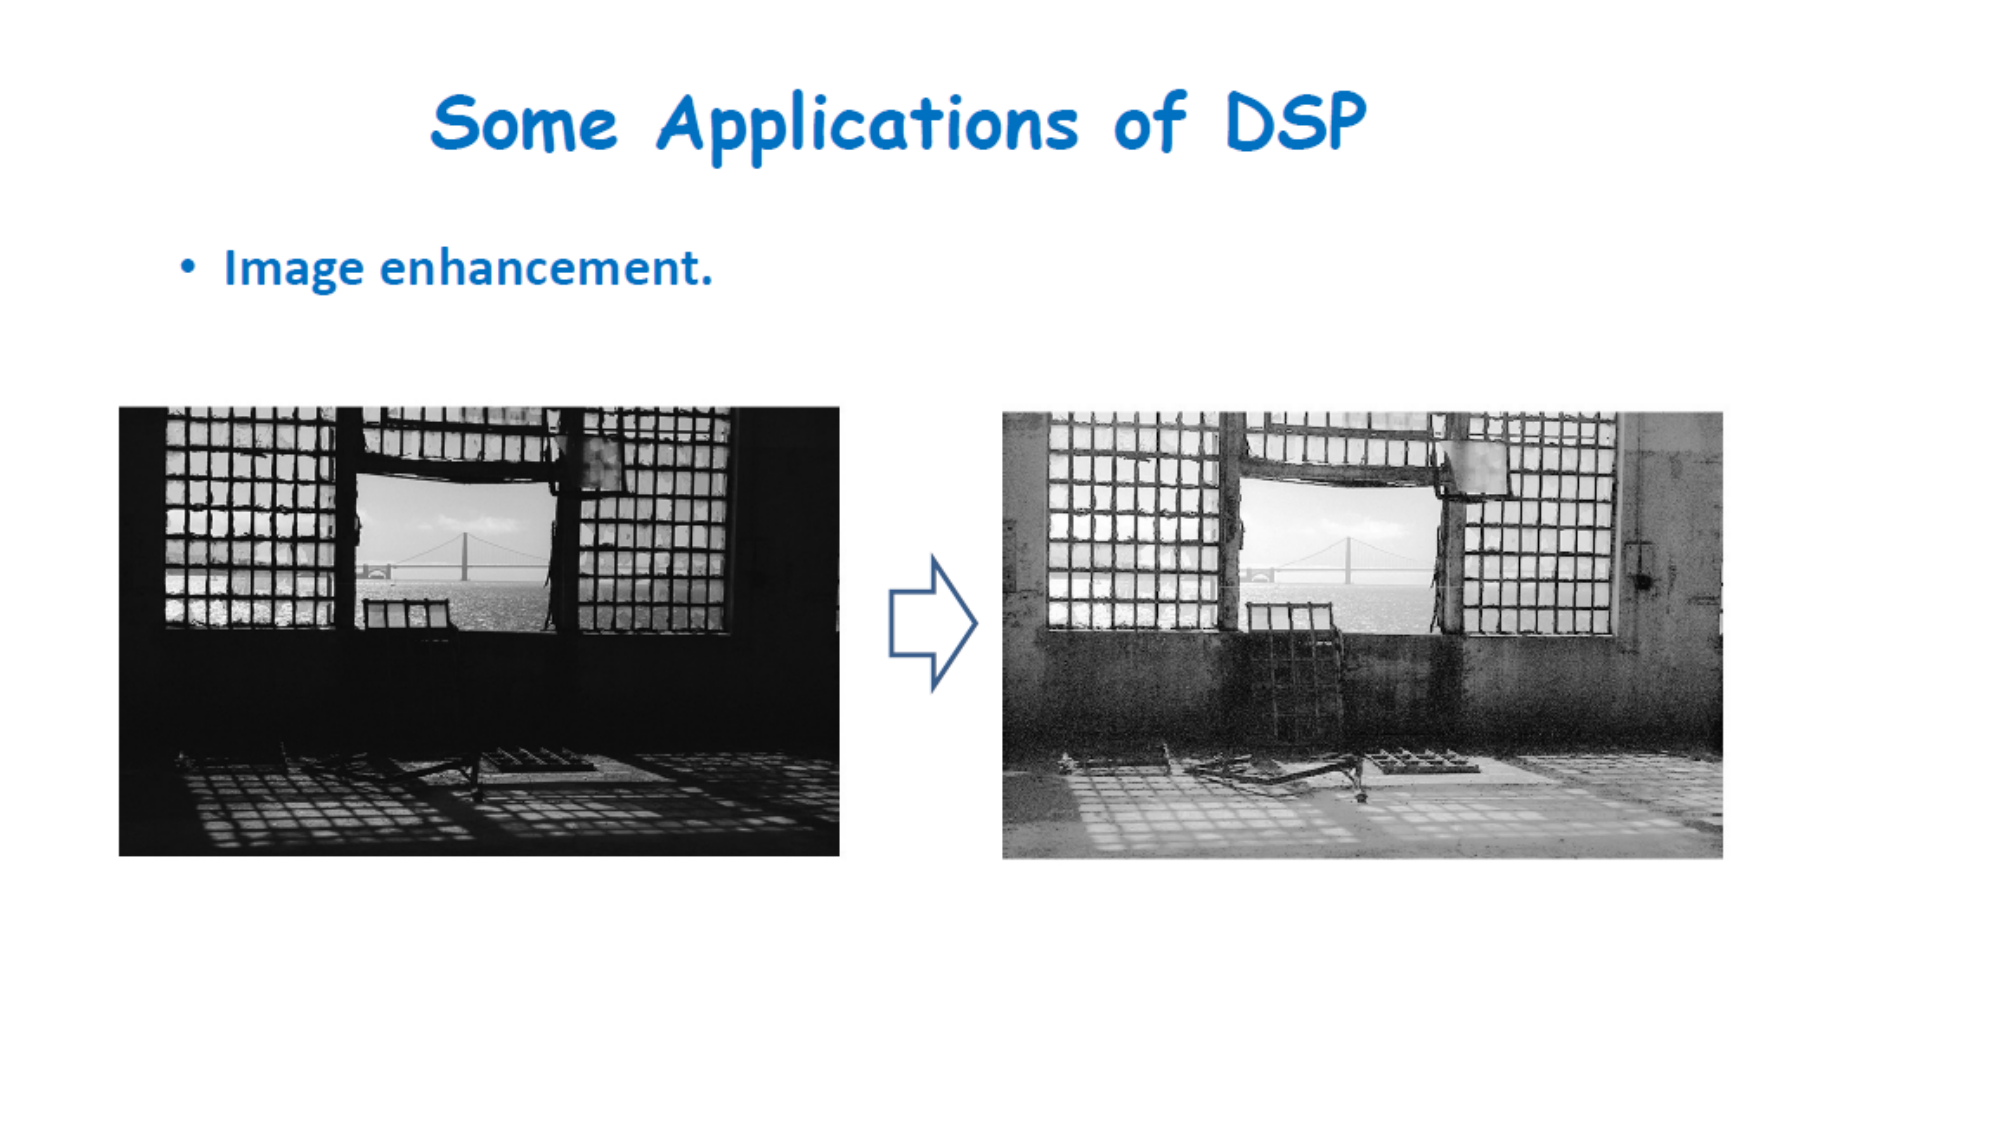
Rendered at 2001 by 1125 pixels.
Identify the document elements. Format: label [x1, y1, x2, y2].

picture [102, 34, 1739, 997]
